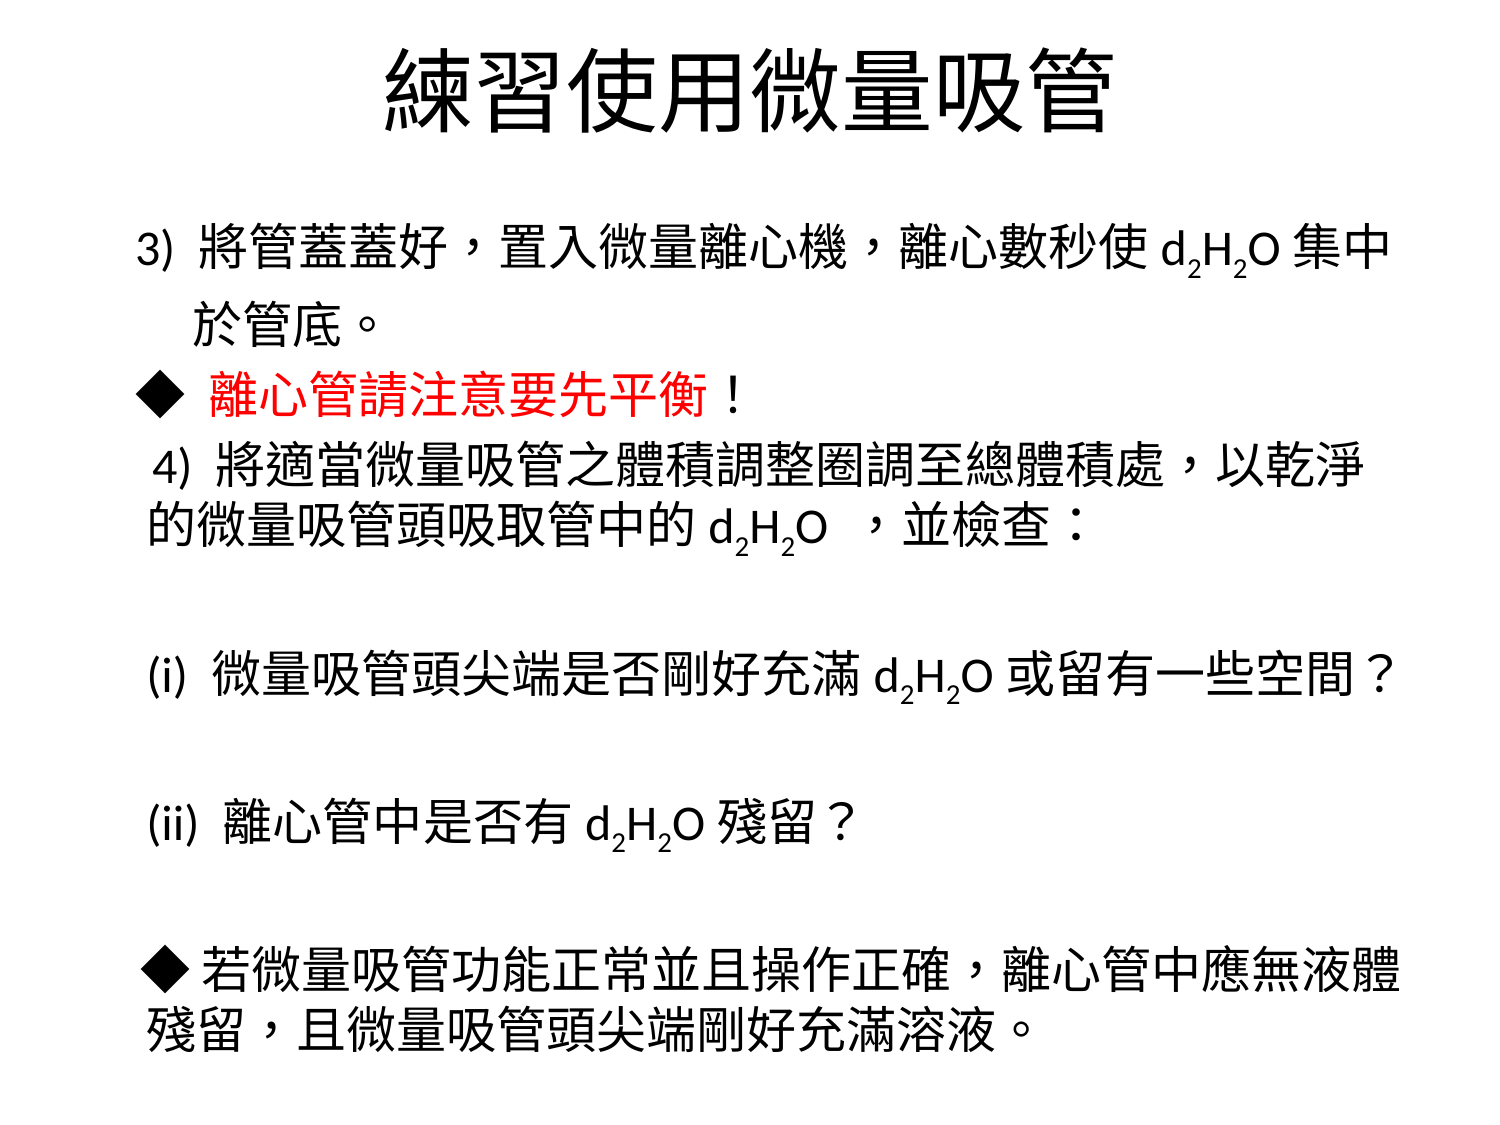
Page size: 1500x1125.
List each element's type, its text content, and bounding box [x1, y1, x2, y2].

list 3) 將管蓋蓋好，置入微量離心機，離心數秒使d2H2O集中 於管底。 ◆ 離心管請注意要先平衡！ 4) 將適當微量吸管之體積調整圈調至總體積處，以乾淨的微量吸管頭吸取管中的d2H2O ，並檢查： (i) 微量吸管頭尖端是否剛好充滿d2H2O或留有一些空間？ (ii) 離心管中是否有d2H2O殘留？ ◆ 若微量吸管功能正常並且操作正確，離心管中應無液體殘留，且微量吸管頭尖端剛好充滿溶液。 [75, 208, 1425, 1047]
title 練習使用微量吸管 [75, 1, 1425, 183]
